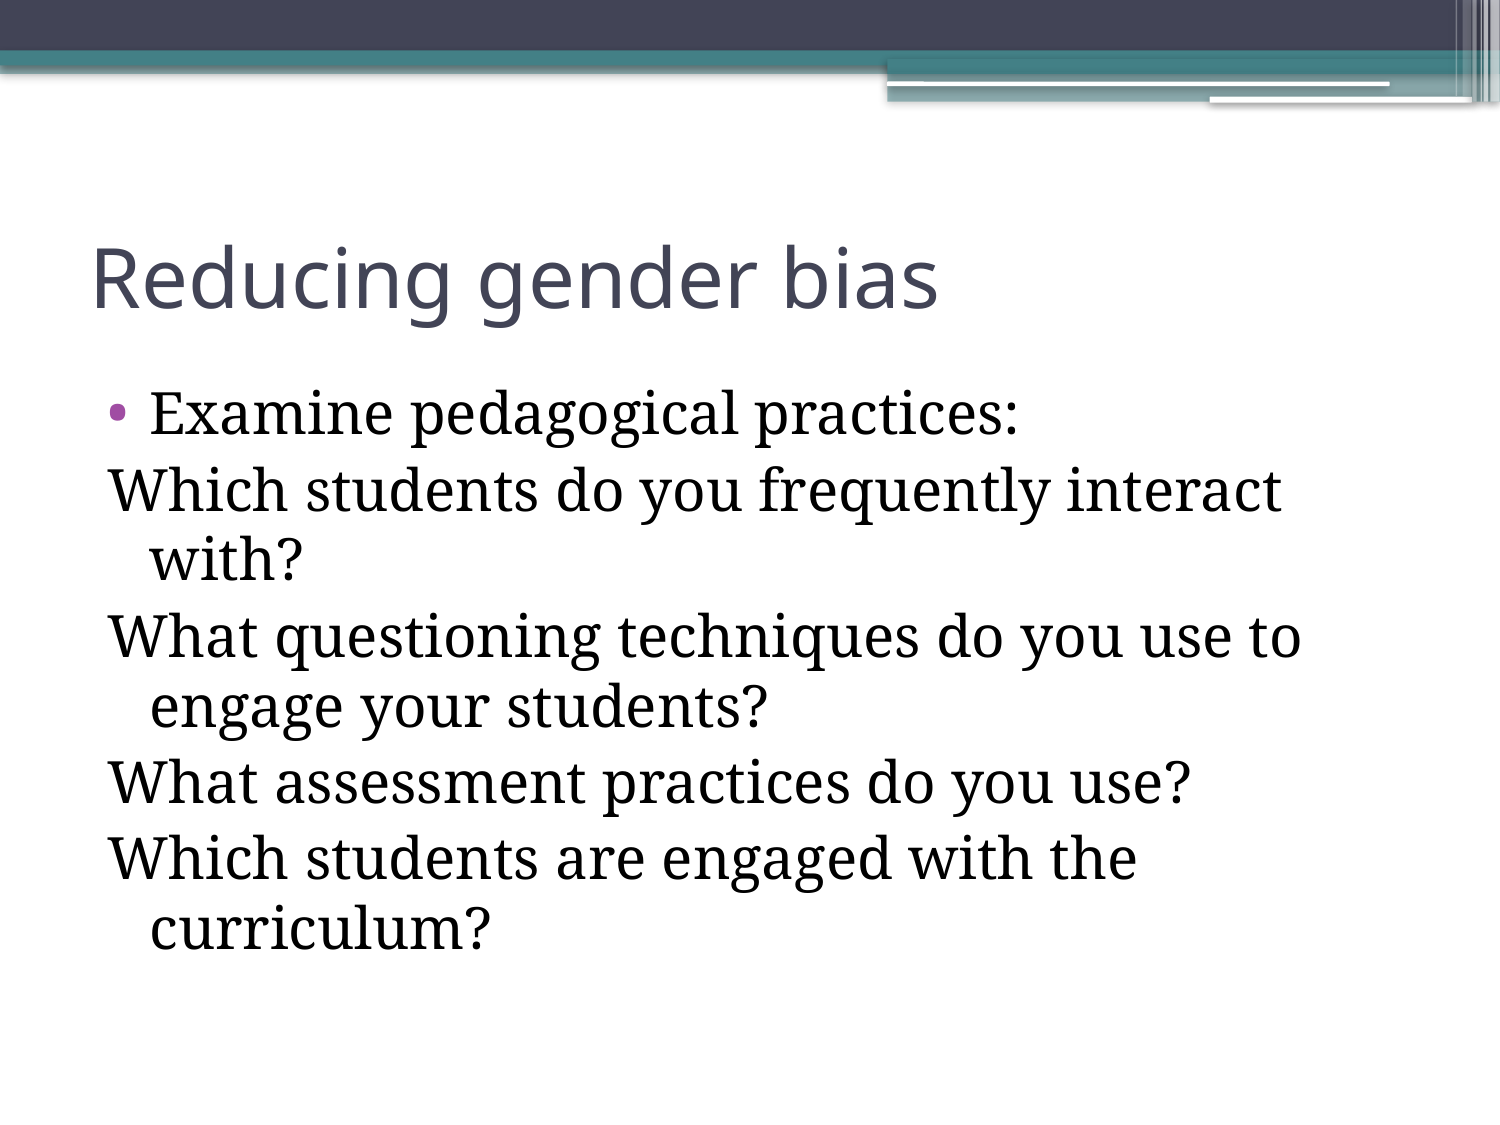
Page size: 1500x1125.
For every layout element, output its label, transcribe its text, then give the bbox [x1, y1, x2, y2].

list Examine pedagogical practices: Which students do you frequently interact with? What questioning techniques do you use to engage your students? What assessment practices do you use? Which students are engaged with the curriculum? [75, 368, 1425, 1079]
title Reducing gender bias [75, 187, 1425, 363]
